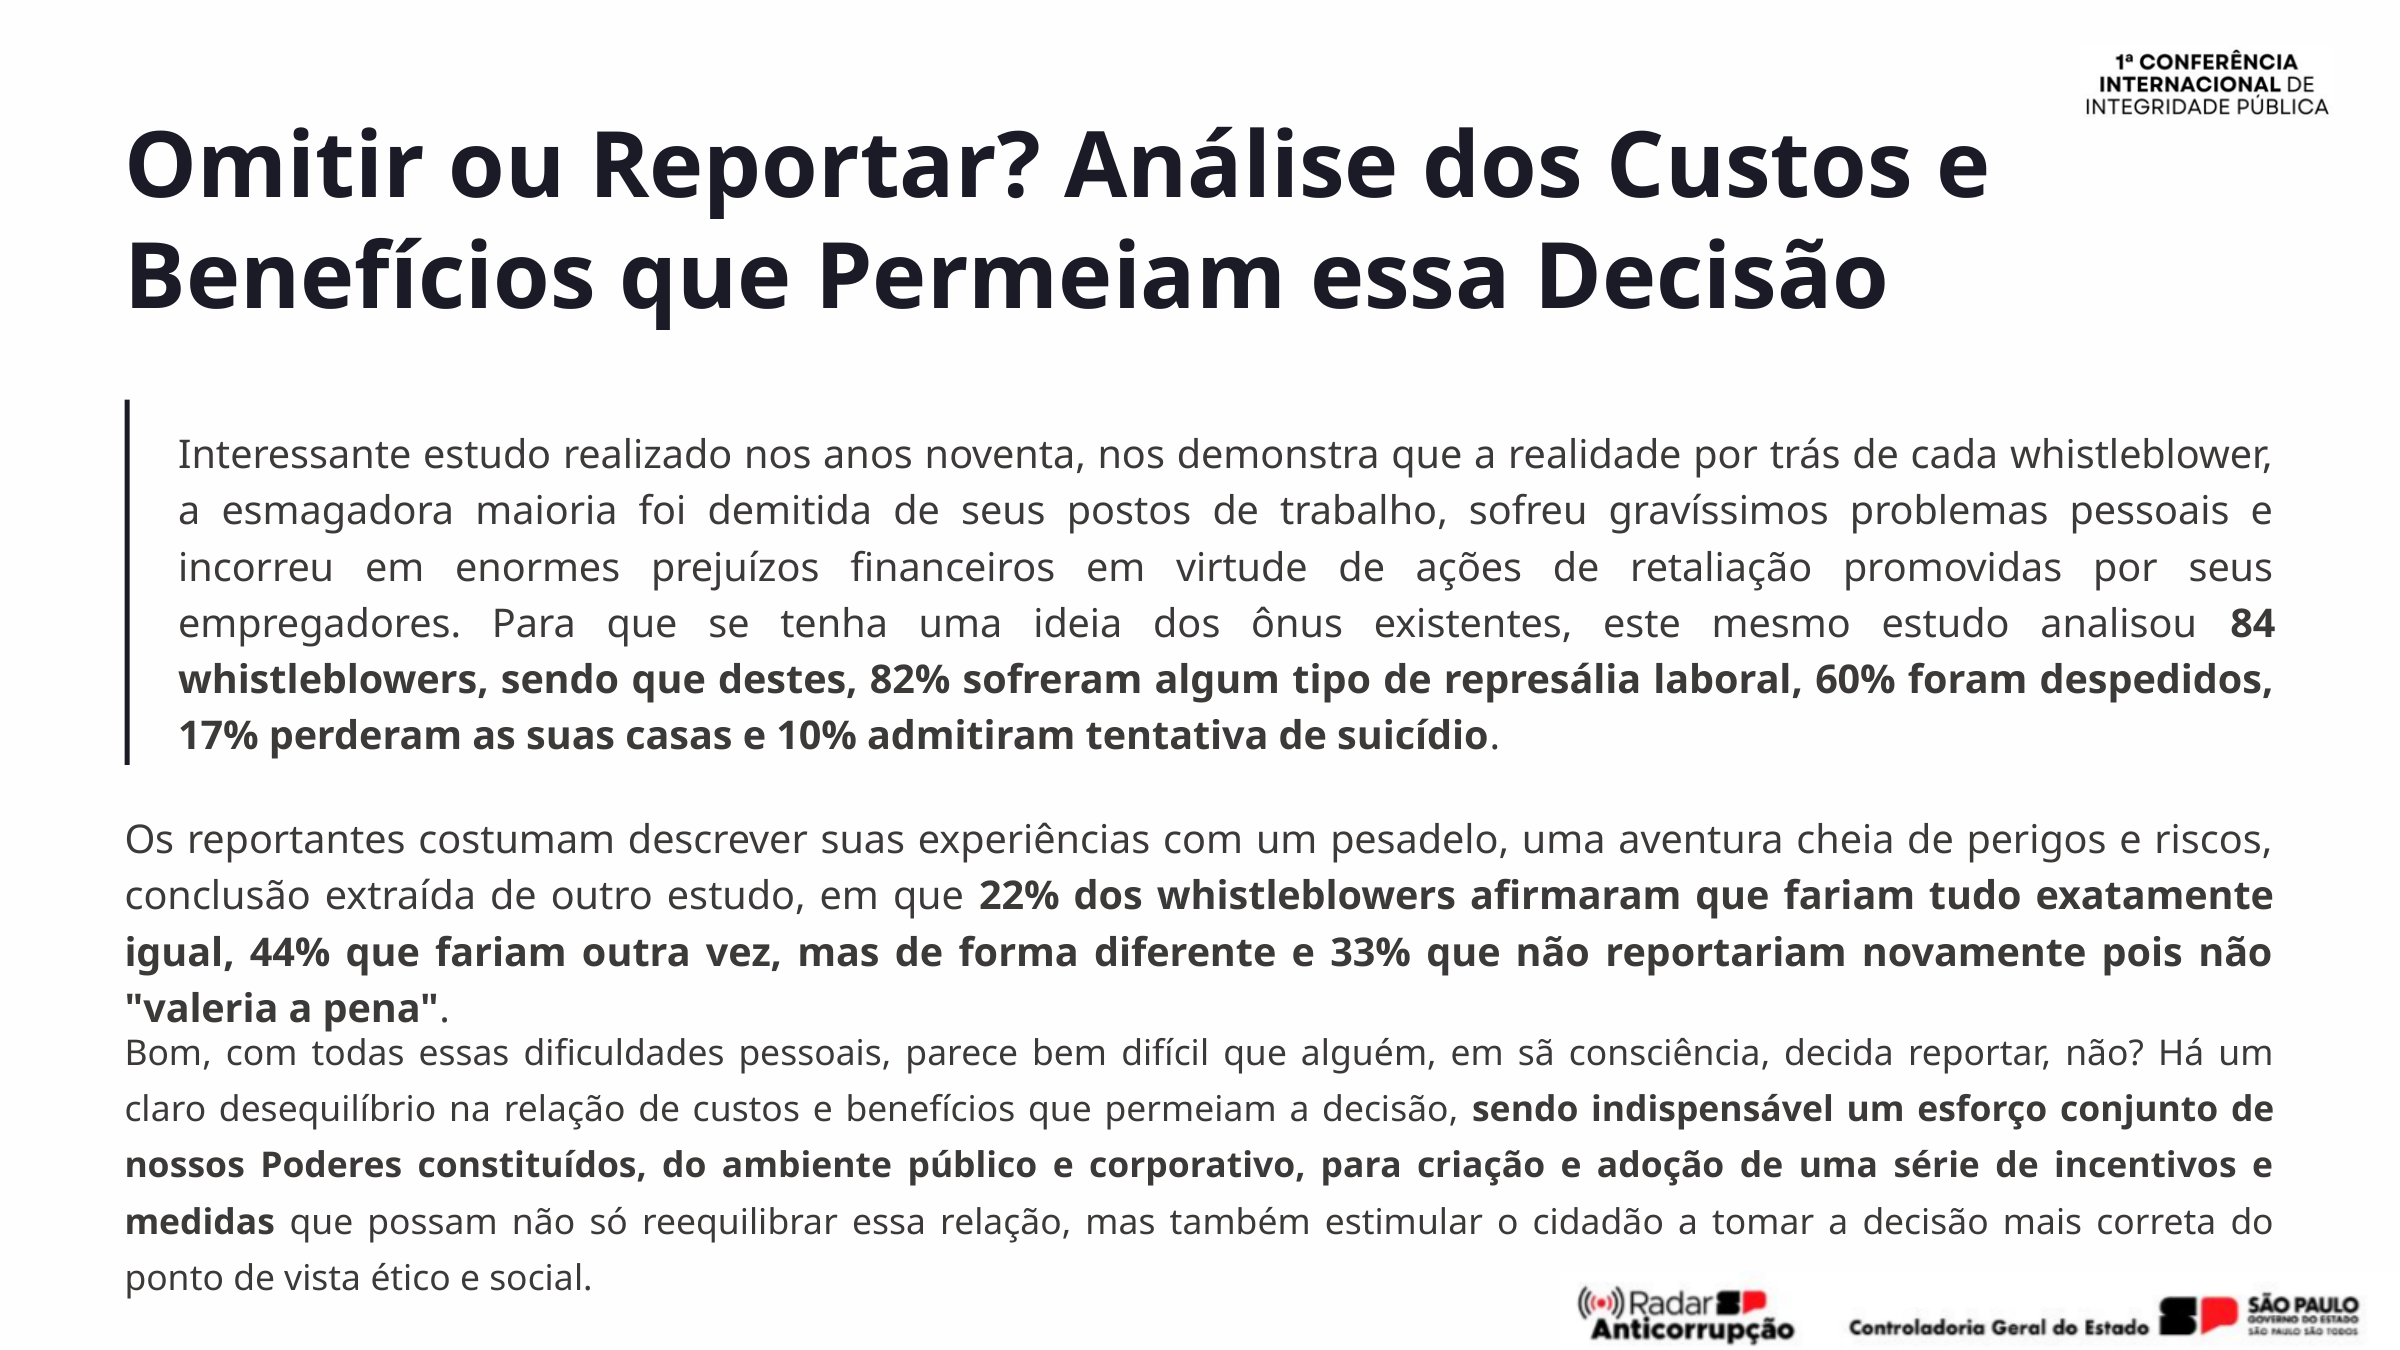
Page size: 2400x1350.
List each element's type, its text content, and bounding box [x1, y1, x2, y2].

text_box Omitir ou Reportar? Análise dos Custos e Benefícios que Permeiam essa Decisão [124, 105, 2276, 329]
picture [1560, 1271, 2400, 1349]
text_box Bom, com todas essas dificuldades pessoais, parece bem difícil que alguém, em sã consciência, decida reportar, não? Há um claro desequilíbrio na relação de custos e benefícios que permeiam a decisão, sendo indispensável um esforço conjunto de nossos Poderes constituídos, do ambiente público e corporativo, para criação e adoção de uma série de incentivos e medidas que possam não só reequilibrar essa relação, mas também estimular o cidadão a tomar a decisão mais correta do ponto de vista ético e social. [124, 1016, 2276, 1245]
text_box Interessante estudo realizado nos anos noventa, nos demonstra que a realidade por trás de cada whistleblower, a esmagadora maioria foi demitida de seus postos de trabalho, sofreu gravíssimos problemas pessoais e incorreu em enormes prejuízos financeiros em virtude de ações de retaliação promovidas por seus empregadores. Para que se tenha uma ideia dos ônus existentes, este mesmo estudo analisou 84 whistleblowers, sendo que destes, 82% sofreram algum tipo de represália laboral, 60% foram despedidos, 17% perderam as suas casas e 10% admitiram tentativa de suicídio. [178, 420, 2276, 706]
text_box [124, 399, 130, 765]
text_box Os reportantes costumam descrever suas experiências com um pesadelo, uma aventura cheia de perigos e riscos, conclusão extraída de outro estudo, em que 22% dos whistleblowers afirmaram que fariam tudo exatamente igual, 44% que fariam outra vez, mas de forma diferente e 33% que não reportariam novamente pois não "valeria a pena". [124, 805, 2276, 977]
picture [2080, 46, 2333, 121]
